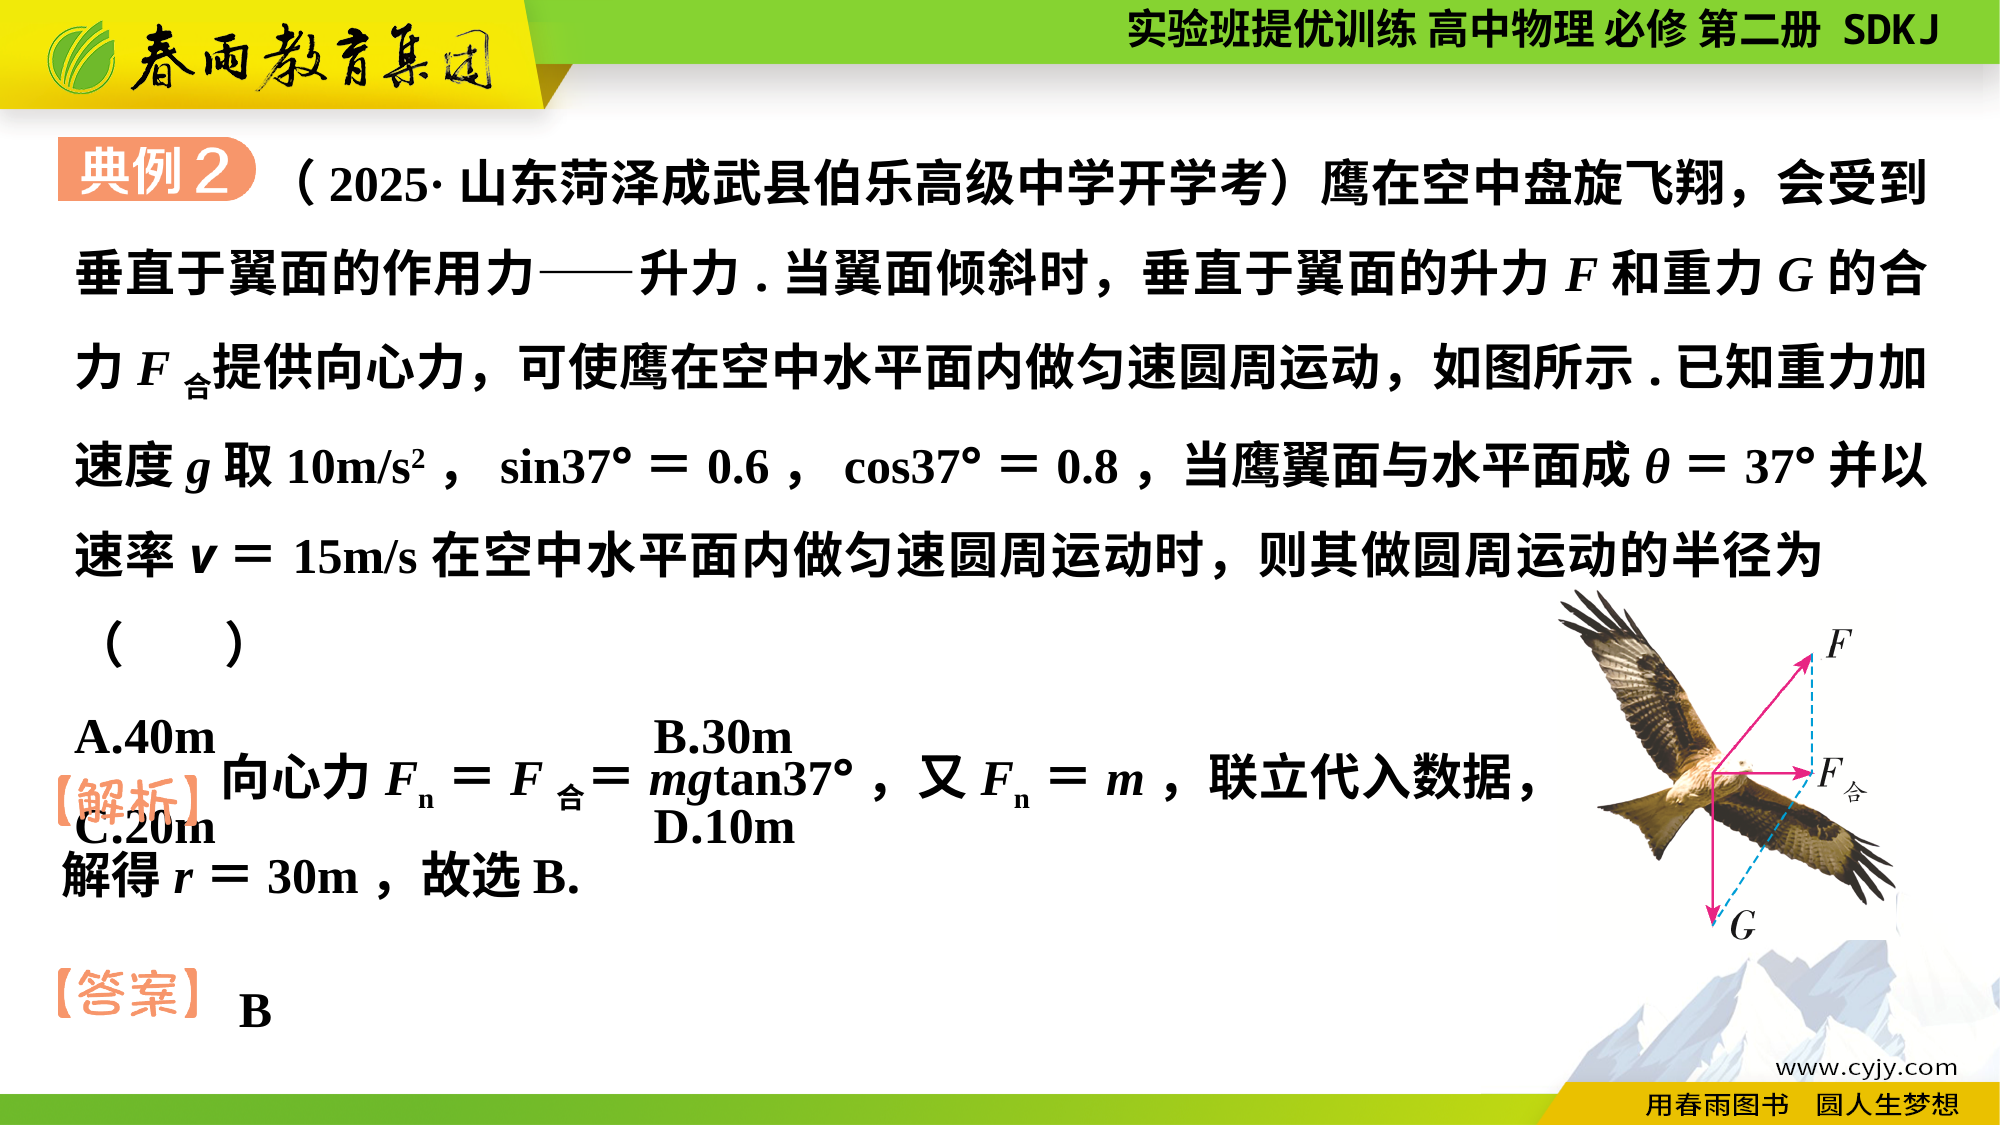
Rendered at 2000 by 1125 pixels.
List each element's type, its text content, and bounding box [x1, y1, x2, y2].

picture [0, 0, 2000, 1125]
text_box B [224, 940, 288, 1046]
list （2025·山东菏泽成武县伯乐高级中学开学考）鹰在空中盘旋飞翔，会受到垂直于翼面的作用力——升力.当翼面倾斜时，垂直于翼面的升力F和重力G的合力F合提供向心力，可使鹰在空中水平面内做匀速圆周运动，如图所示.已知重力加速度g取10m/s2，sin37°＝0.6，cos37°＝0.8，当鹰翼面与水平面成θ＝37°并以速率v＝15m/s在空中水平面内做匀速圆周运动时，则其做圆周运动的半径为 （ ） A.40m B.30m C.20m D.10m [59, 113, 1944, 765]
